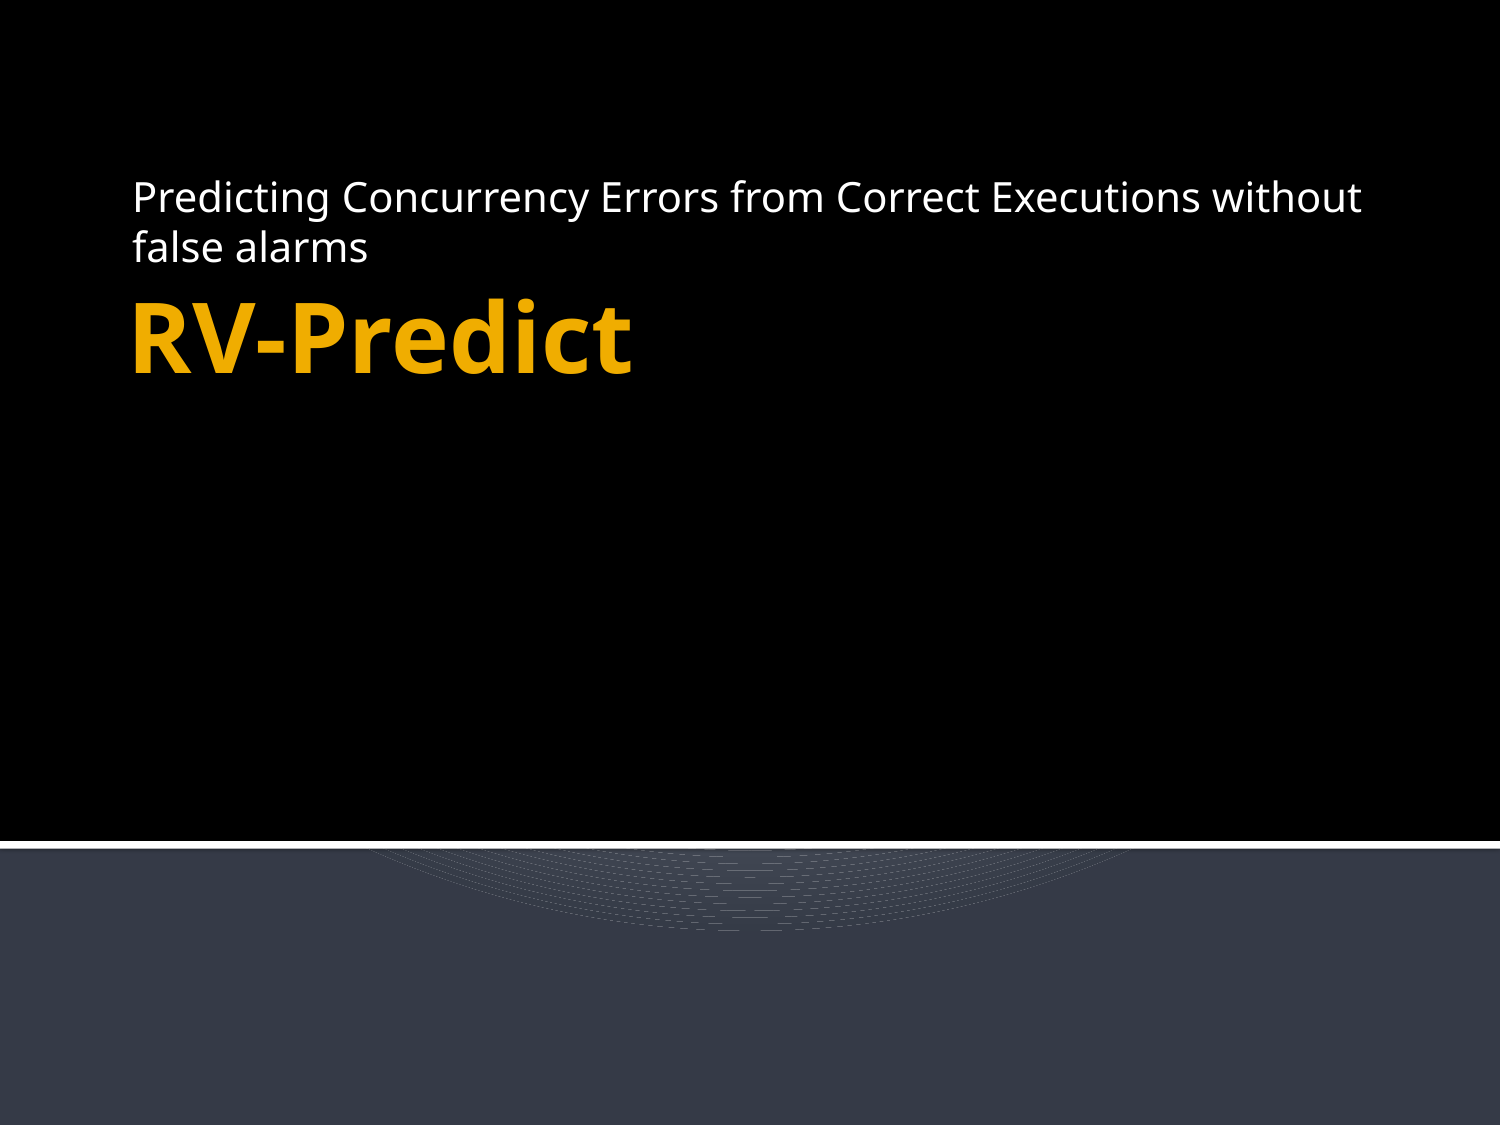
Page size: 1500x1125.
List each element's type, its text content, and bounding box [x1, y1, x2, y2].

subtitle Predicting Concurrency Errors from Correct Executions without false alarms [112, 24, 1438, 271]
title RV-Predict [112, 275, 1438, 550]
